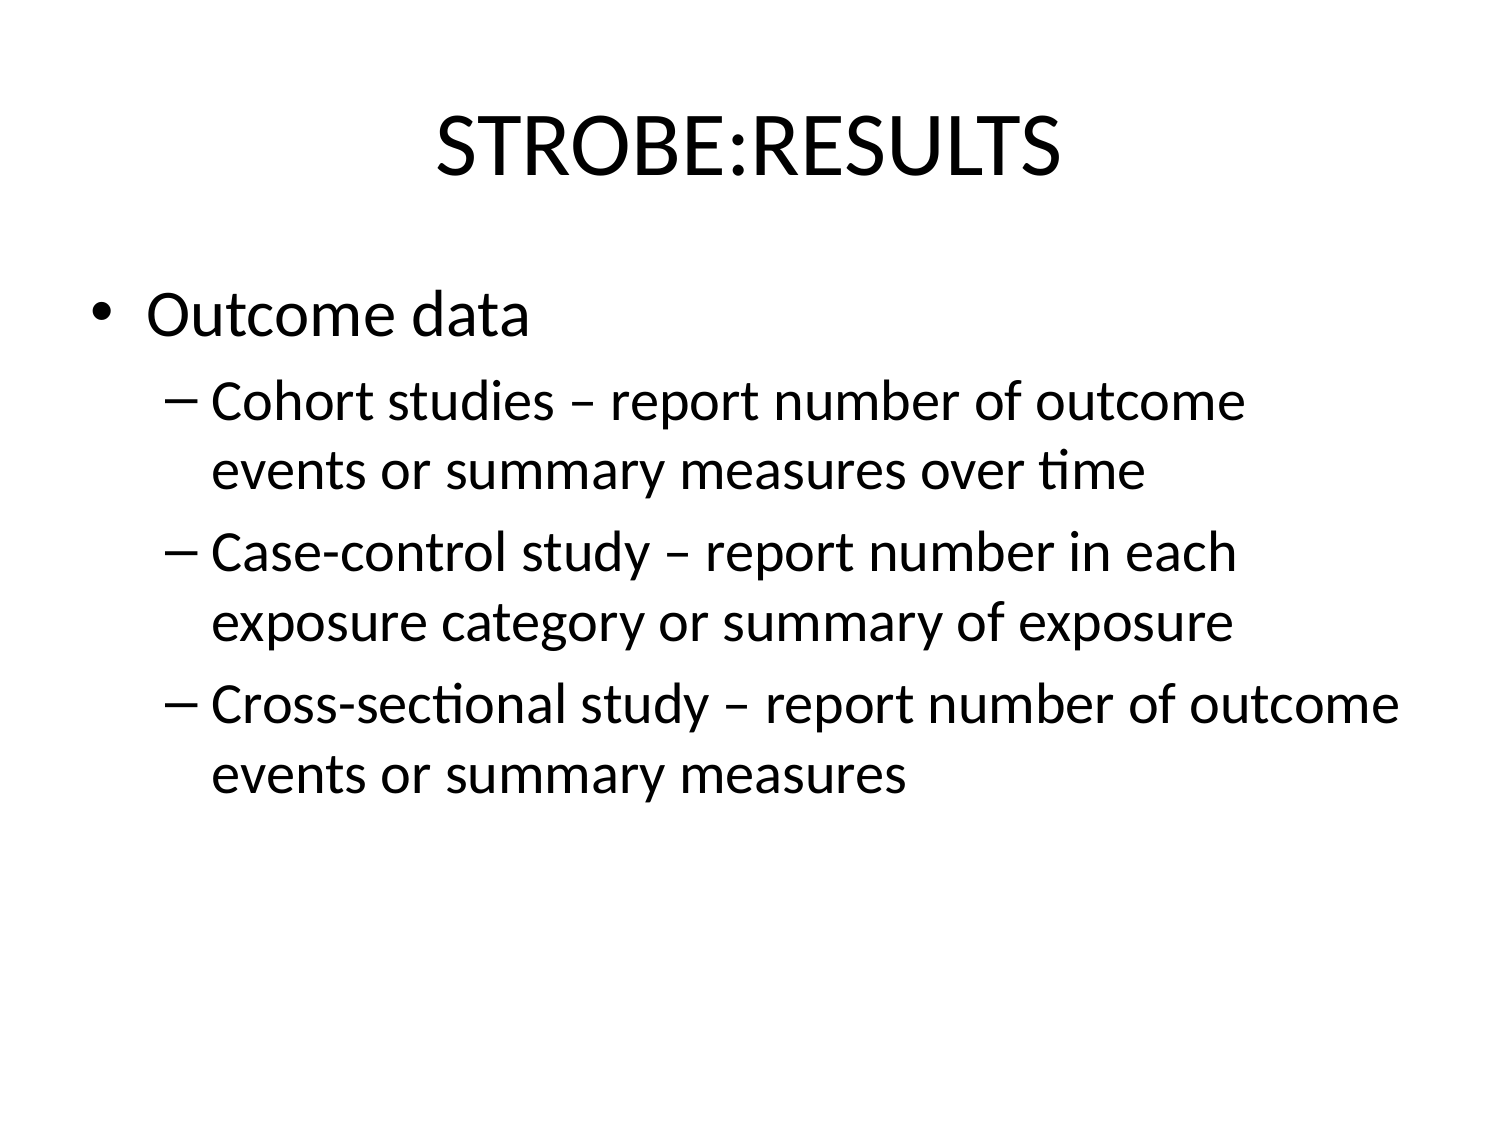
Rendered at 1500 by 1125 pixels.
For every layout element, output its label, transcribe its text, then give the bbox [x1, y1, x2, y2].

list Outcome data Cohort studies – report number of outcome events or summary measures over time Case-control study – report number in each exposure category or summary of exposure Cross-sectional study – report number of outcome events or summary measures [75, 262, 1425, 1005]
title STROBE:RESULTS [75, 45, 1425, 233]
